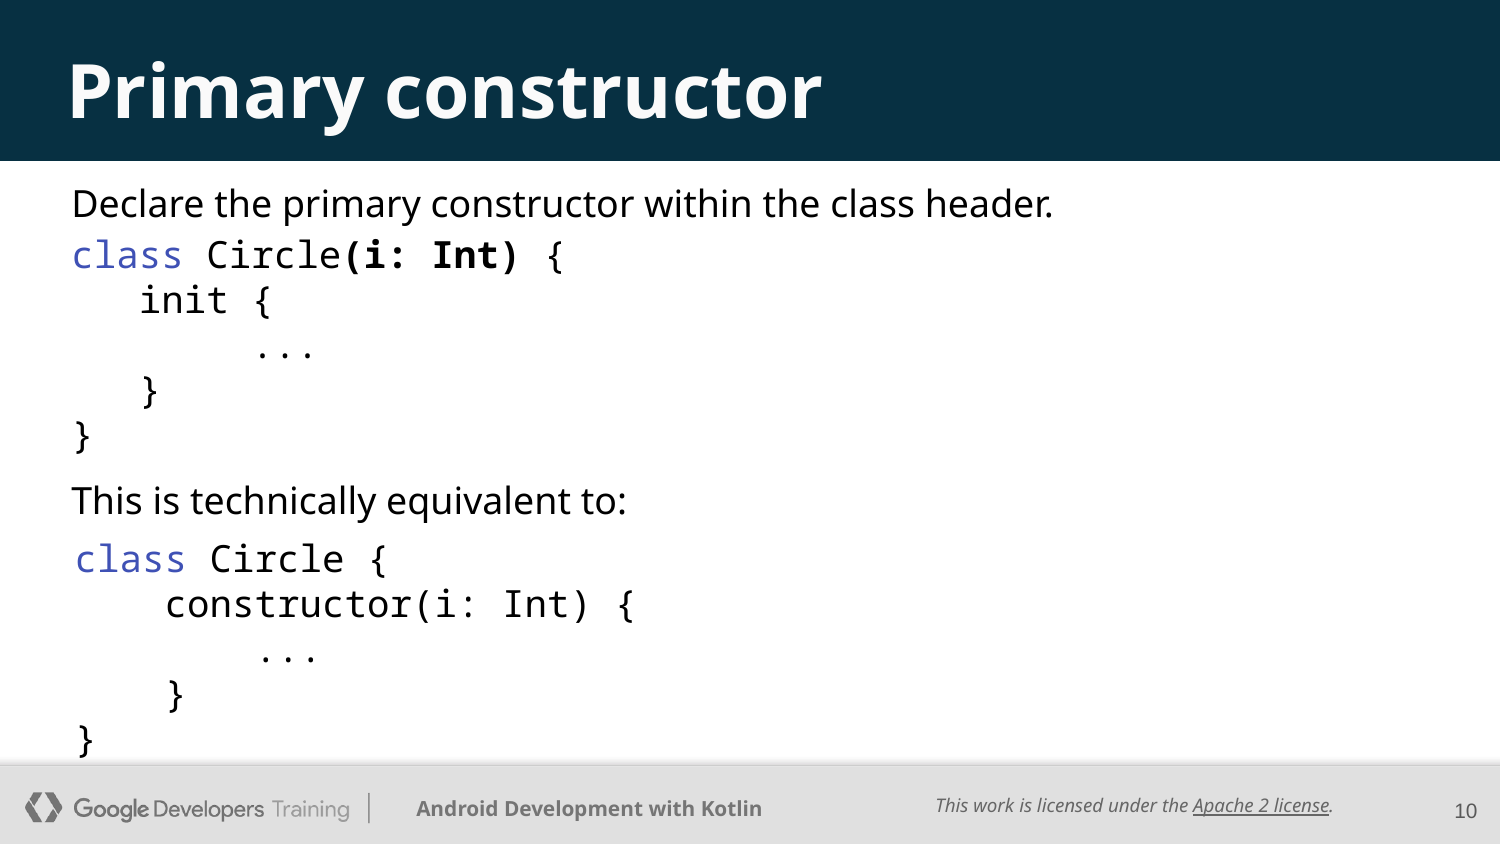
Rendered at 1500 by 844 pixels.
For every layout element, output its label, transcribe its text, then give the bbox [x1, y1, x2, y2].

picture [0, 161, 1500, 844]
title Primary constructor [51, 28, 1449, 122]
slide_number ‹#› [1402, 777, 1493, 842]
text_box This is technically equivalent to: [56, 461, 960, 527]
text_box class Circle { constructor(i: Int) { ... } } [59, 519, 1449, 749]
list Declare the primary constructor within the class header. [56, 158, 1163, 215]
text_box class Circle(i: Int) { init { ... } } [56, 215, 1449, 461]
